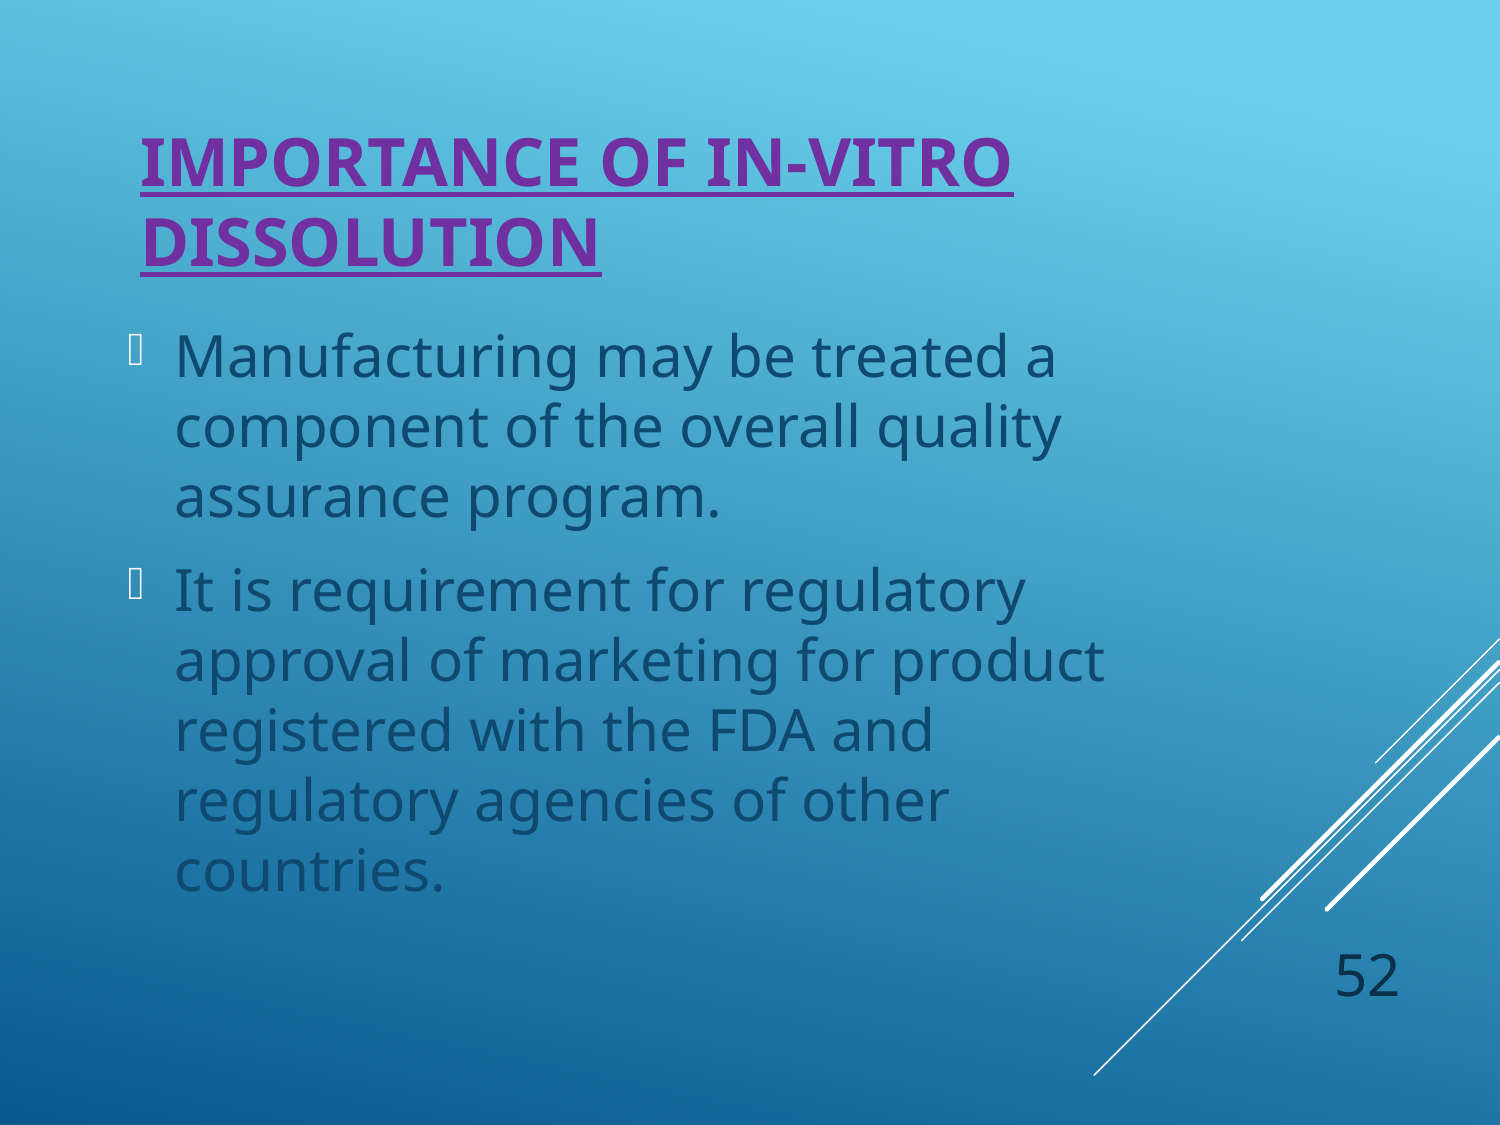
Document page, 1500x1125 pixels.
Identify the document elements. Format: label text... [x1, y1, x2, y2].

slide_number 52 [1275, 915, 1416, 1025]
list Manufacturing may be treated a component of the overall quality assurance program. It is requirement for regulatory approval of marketing for product registered with the FDA and regulatory agencies of other countries. [112, 337, 1188, 956]
title Importance of In-vitro Dissolution [125, 50, 1201, 350]
